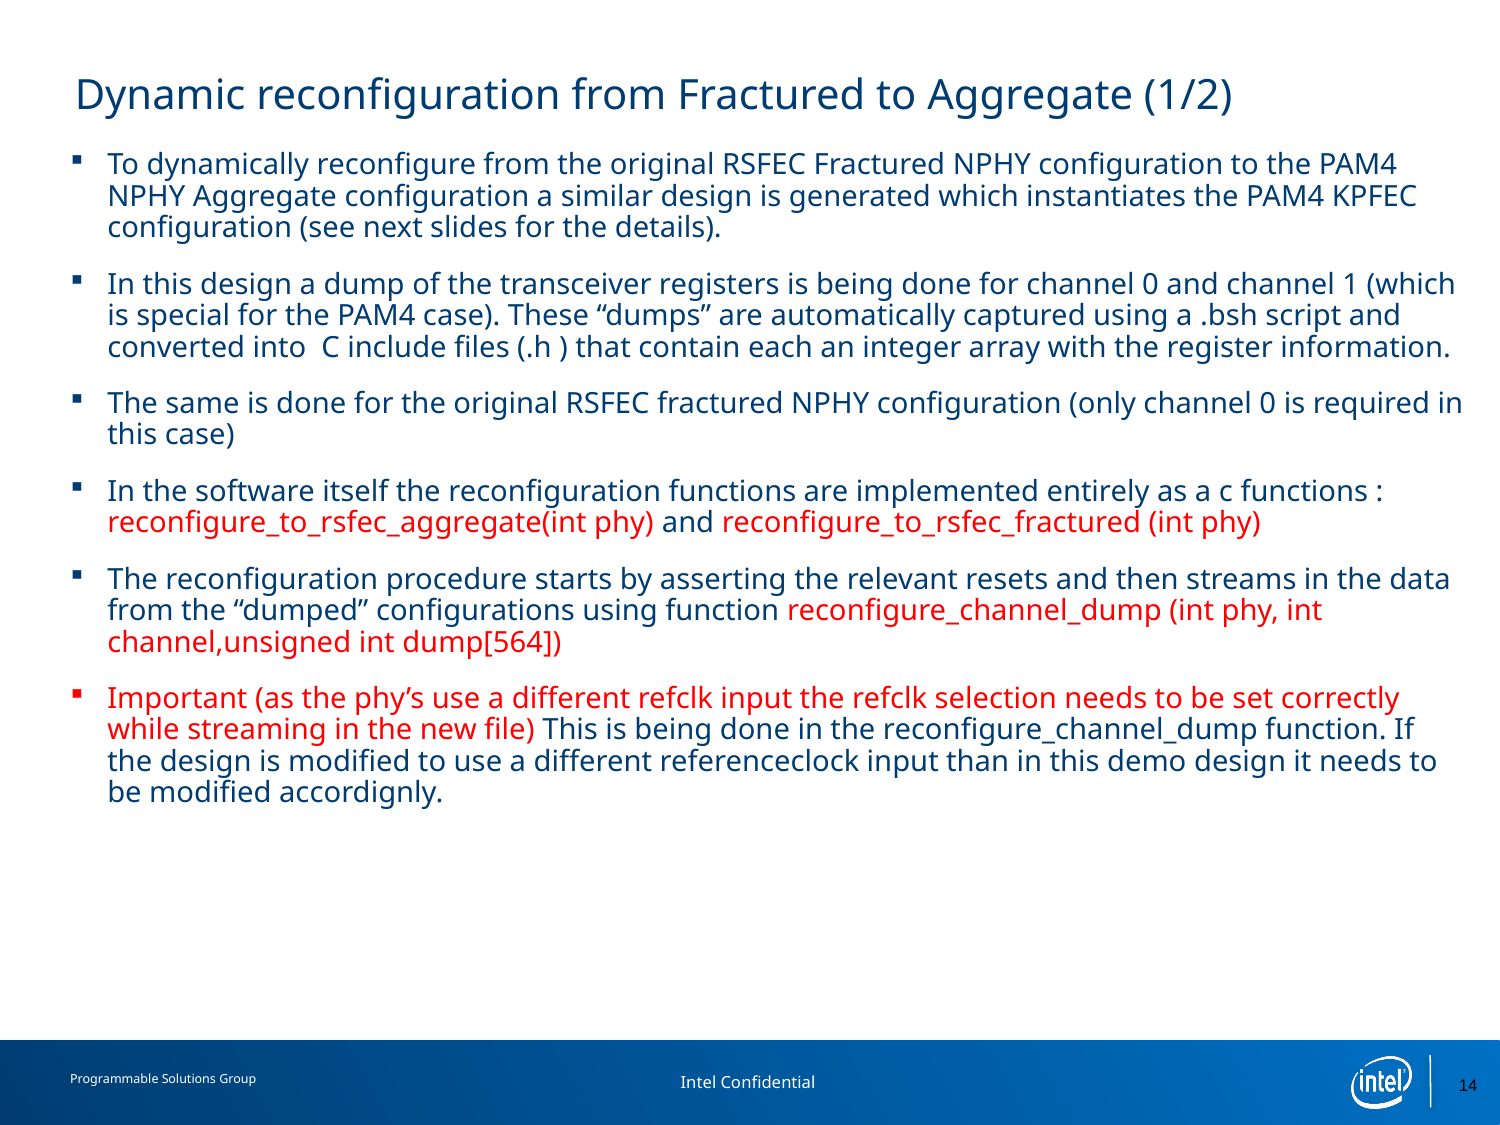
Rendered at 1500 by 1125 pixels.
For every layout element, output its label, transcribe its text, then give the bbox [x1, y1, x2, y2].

list To dynamically reconfigure from the original RSFEC Fractured NPHY configuration to the PAM4 NPHY Aggregate configuration a similar design is generated which instantiates the PAM4 KPFEC configuration (see next slides for the details). In this design a dump of the transceiver registers is being done for channel 0 and channel 1 (which is special for the PAM4 case). These “dumps” are automatically captured using a .bsh script and converted into C include files (.h ) that contain each an integer array with the register information. The same is done for the original RSFEC fractured NPHY configuration (only channel 0 is required in this case) In the software itself the reconfiguration functions are implemented entirely as a c functions : reconfigure_to_rsfec_aggregate(int phy) and reconfigure_to_rsfec_fractured (int phy) The reconfiguration procedure starts by asserting the relevant resets and then streams in the data from the “dumped” configurations using function reconfigure_channel_dump (int phy, int channel,unsigned int dump[564]) Important (as the phy’s use a different refclk input the refclk selection needs to be set correctly while streaming in the new file) This is being done in the reconfigure_channel_dump function. If the design is modified to use a different referenceclock input than in this demo design it needs to be modified accordignly. [70, 149, 1466, 1000]
title Dynamic reconfiguration from Fractured to Aggregate (1/2) [74, 67, 1425, 149]
slide_number 14 [1127, 1055, 1478, 1116]
